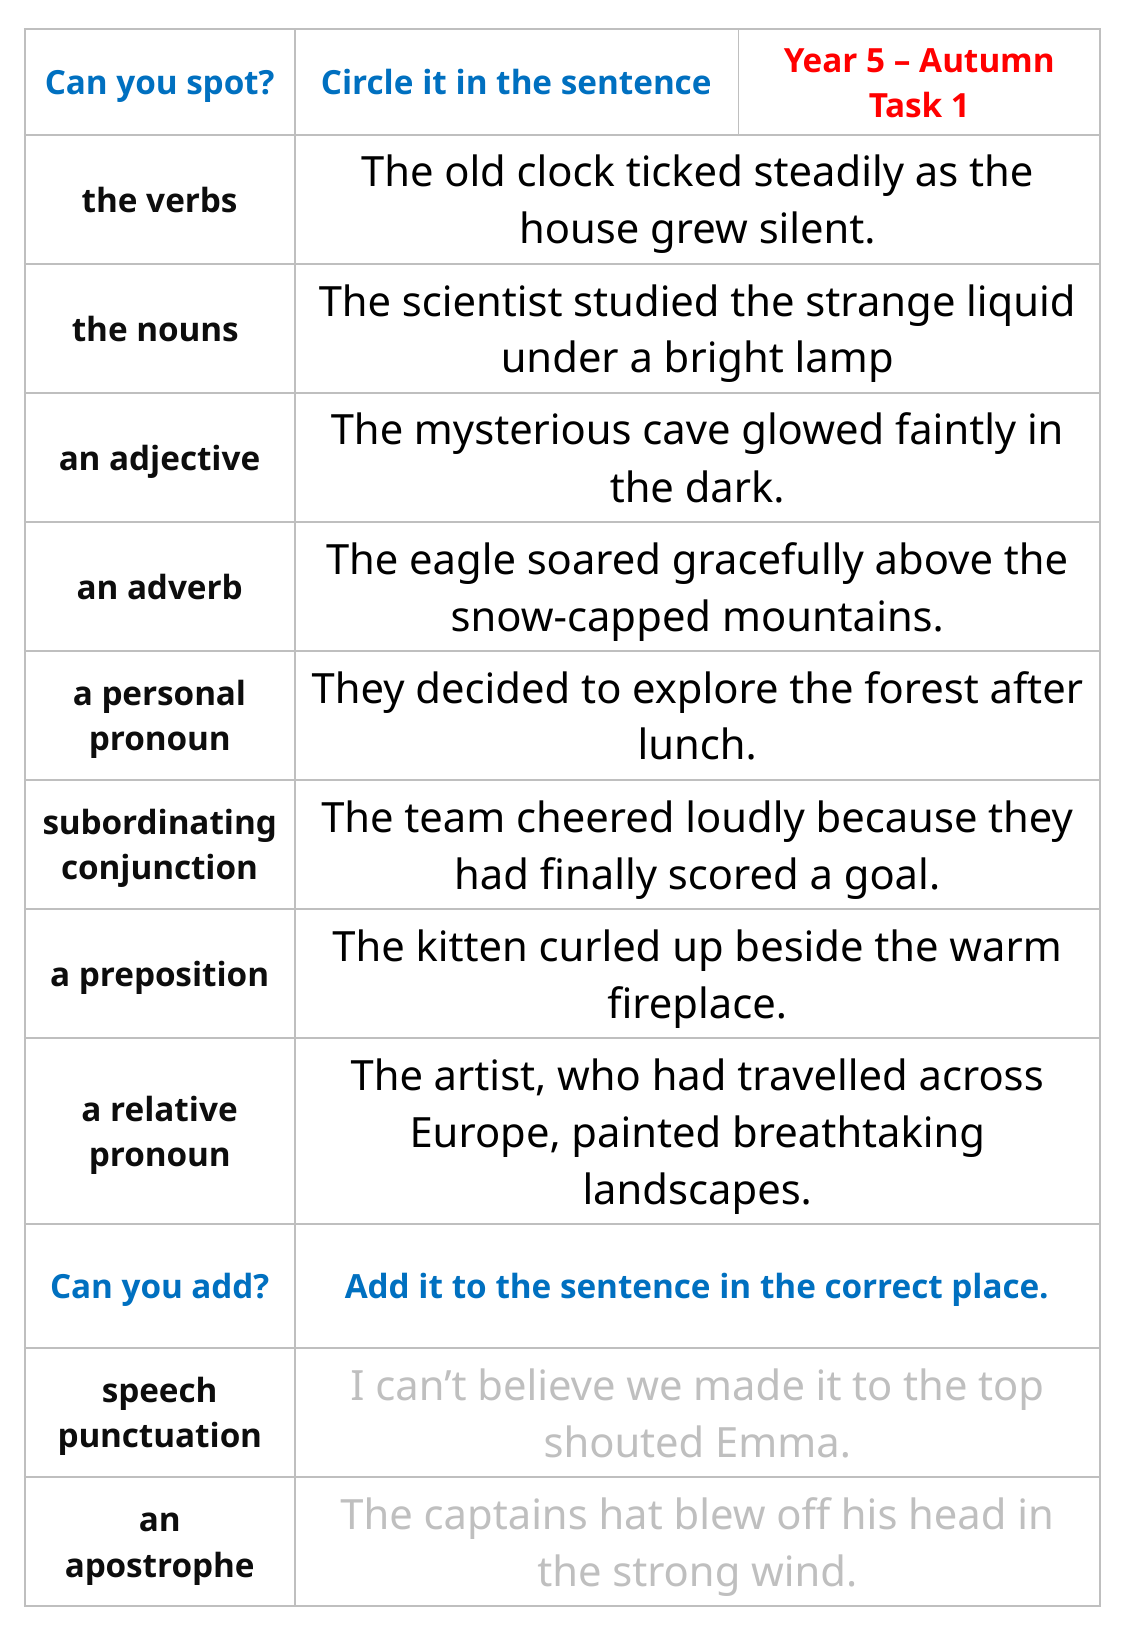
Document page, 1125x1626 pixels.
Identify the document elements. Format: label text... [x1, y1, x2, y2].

table_cell subordinating conjunction [26, 781, 294, 908]
table_cell The scientist studied the strange liquid under a bright lamp [296, 265, 1099, 392]
table_cell a preposition [26, 910, 294, 1037]
table_cell an adjective [26, 394, 294, 521]
table_cell an adverb [26, 523, 294, 650]
table_cell speech punctuation [26, 1349, 294, 1476]
table_cell The mysterious cave glowed faintly in the dark. [296, 394, 1099, 521]
table_cell The team cheered loudly because they had finally scored a goal. [296, 781, 1099, 908]
table_cell They decided to explore the forest after lunch. [296, 652, 1099, 779]
table_cell a personal pronoun [26, 652, 294, 779]
table_cell The kitten curled up beside the warm fireplace. [296, 910, 1099, 1037]
table_cell I can’t believe we made it to the top shouted Emma. [296, 1349, 1099, 1476]
table_cell The artist, who had travelled across Europe, painted breathtaking landscapes. [296, 1039, 1099, 1223]
table_cell The eagle soared gracefully above the snow-capped mountains. [296, 523, 1099, 650]
table_header Can you spot? [26, 30, 294, 134]
table_cell The captains hat blew off his head in the strong wind. [296, 1478, 1099, 1605]
table_cell a relative pronoun [26, 1039, 294, 1223]
table_cell Add it to the sentence in the correct place. [296, 1225, 1099, 1347]
table_header Year 5 – Autumn Task 1 [739, 30, 1099, 134]
table_cell Can you add? [26, 1225, 294, 1347]
table_cell an apostrophe [26, 1478, 294, 1605]
table_cell The old clock ticked steadily as the house grew silent. [296, 136, 1099, 263]
table_cell the nouns [26, 265, 294, 392]
table_cell the verbs [26, 136, 294, 263]
table_header Circle it in the sentence [296, 30, 738, 134]
